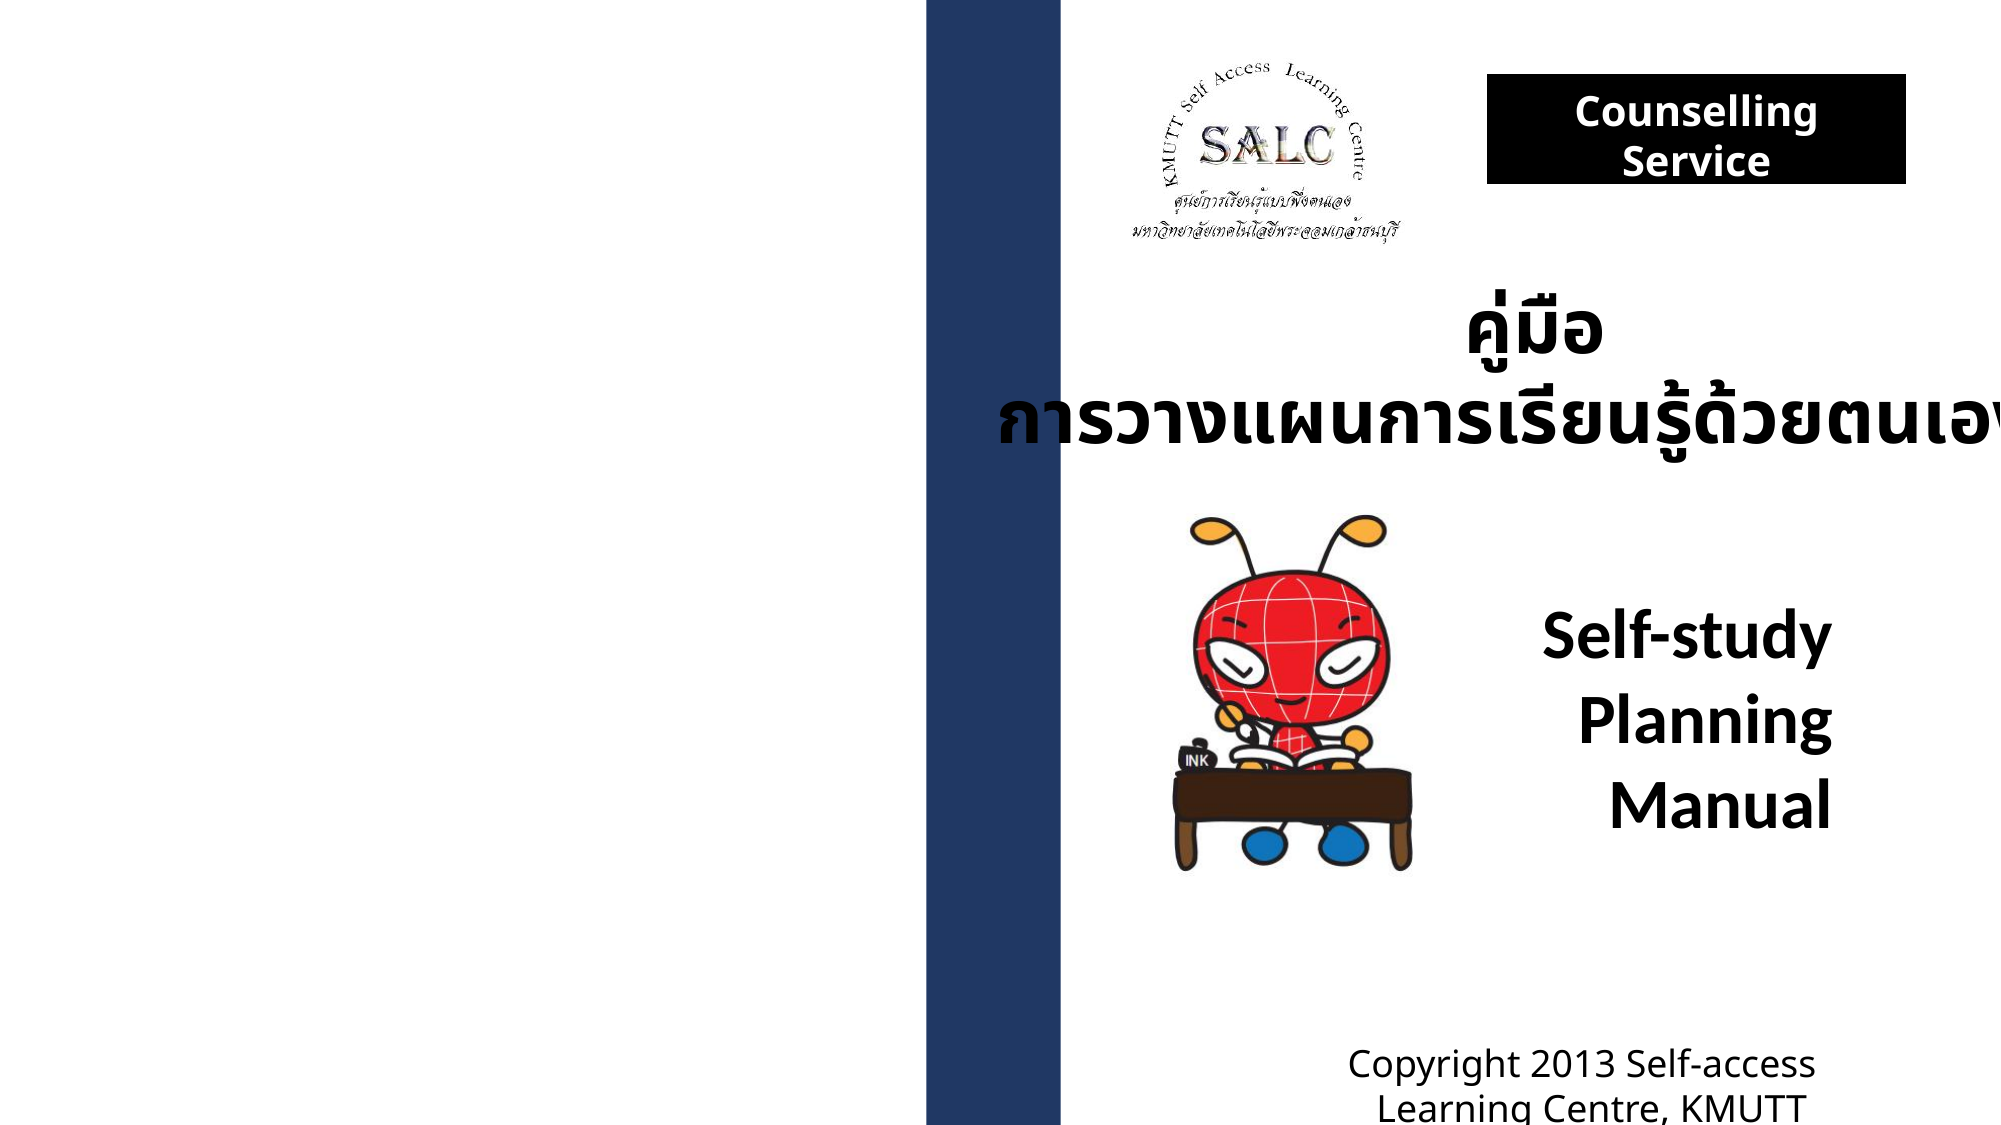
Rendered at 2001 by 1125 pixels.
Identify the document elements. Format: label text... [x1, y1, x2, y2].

text_box [925, 0, 1062, 1125]
picture [1170, 513, 1421, 878]
text_box Self-study Planning Manual [1488, 739, 1852, 852]
picture [1130, 0, 1406, 272]
text_box คู่มือ การวางแผนการเรียนรู้ด้วยตนเอง [981, 271, 2000, 466]
text_box Counselling Service K M U T T S A L C [1488, 75, 1906, 183]
text_box Copyright 2013 Self-access Learning Centre, KMUTT [1195, 986, 1834, 1125]
